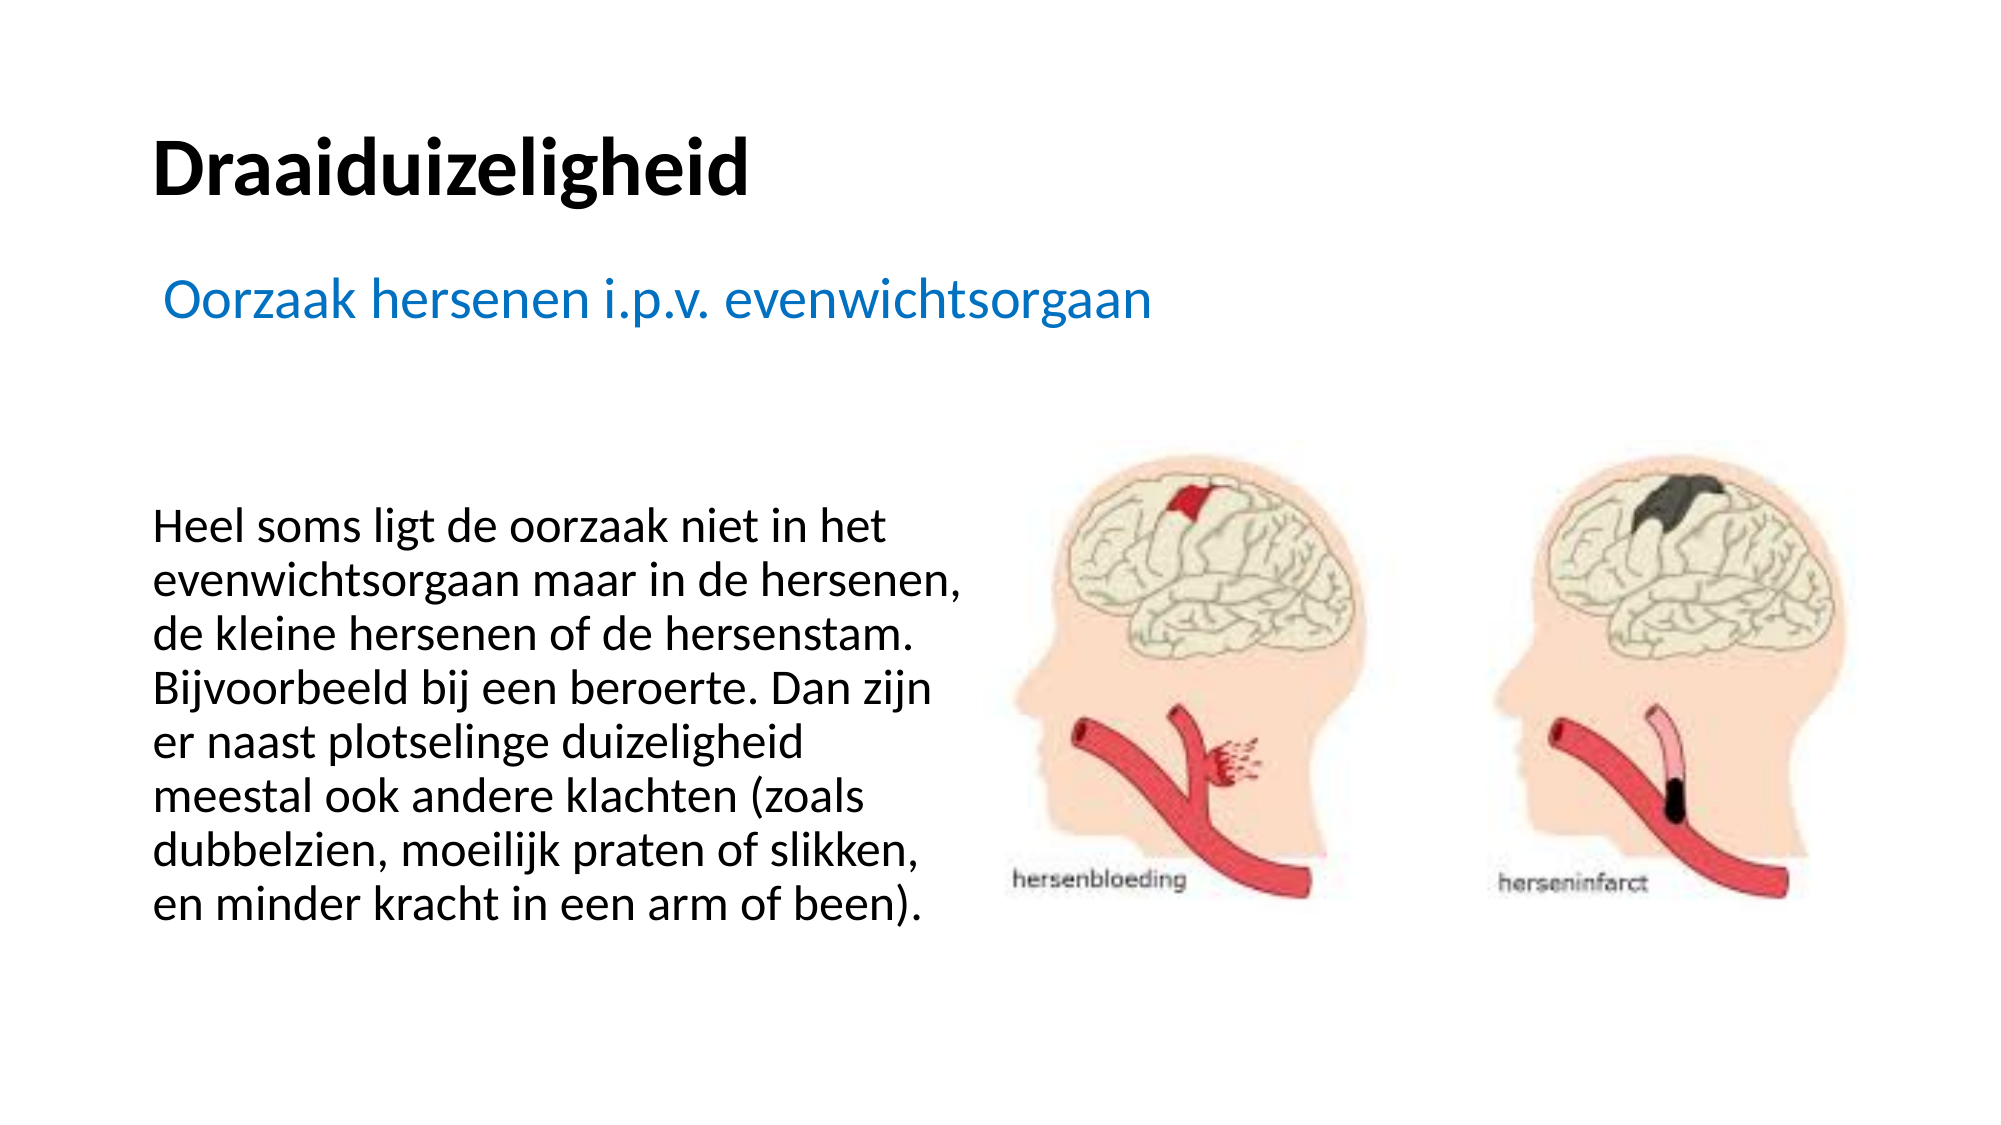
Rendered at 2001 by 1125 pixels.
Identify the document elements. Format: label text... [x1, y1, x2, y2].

list Oorzaak hersenen i.p.v. evenwichtsorgaan [148, 275, 1039, 340]
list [983, 440, 1859, 914]
list Heel soms ligt de oorzaak niet in het evenwichtsorgaan maar in de hersenen, de kleine hersenen of de hersenstam. Bijvoorbeeld bij een beroerte. Dan zijn er naast plotselinge duizeligheid meestal ook andere klachten (zoals dubbelzien, moeilijk praten of slikken, en minder kracht in een arm of been). [137, 410, 984, 1016]
title Draaiduizeligheid [137, 59, 1863, 278]
list [1039, 271, 1890, 360]
